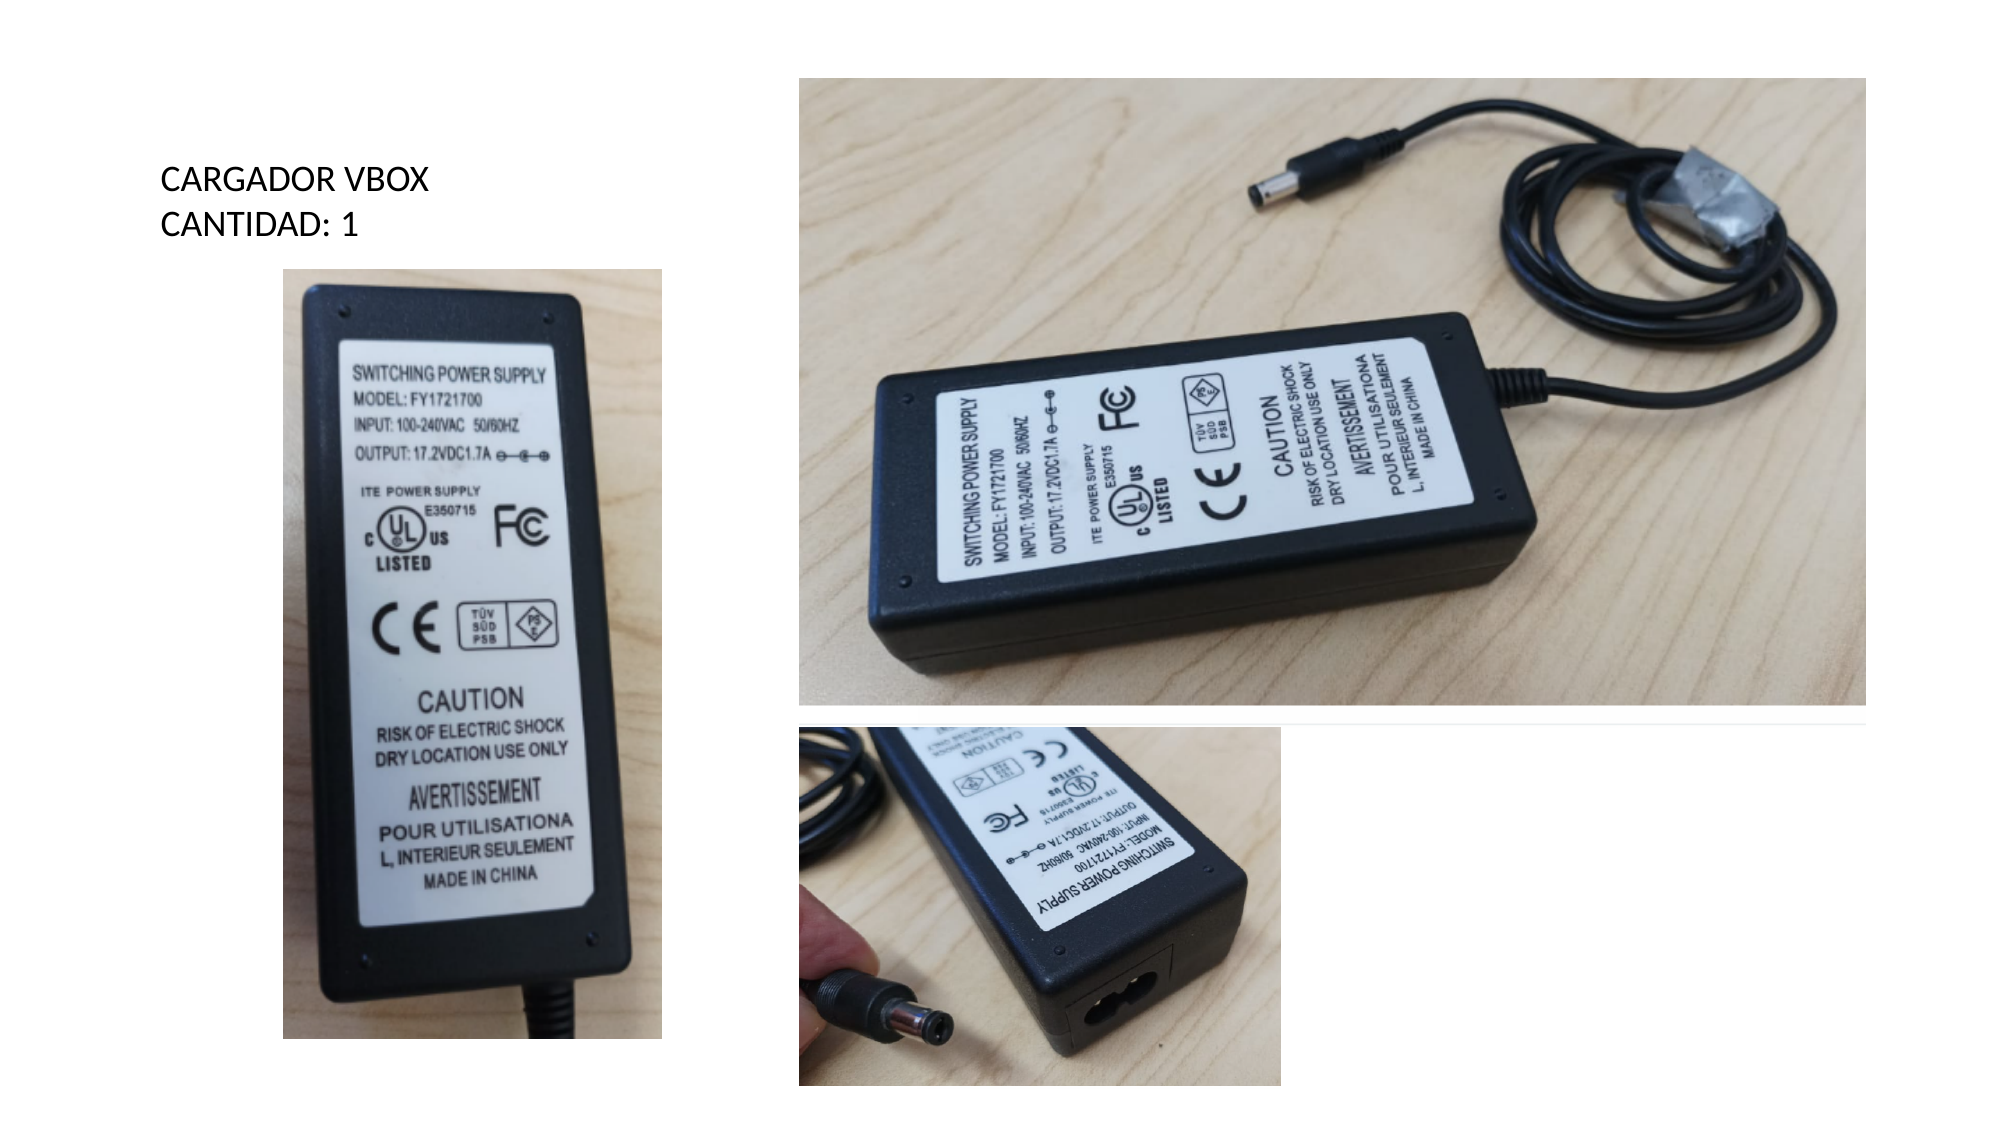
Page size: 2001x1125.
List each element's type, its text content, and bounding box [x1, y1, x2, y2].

picture [283, 269, 662, 1039]
picture [799, 78, 1866, 1089]
text_box CARGADOR VBOX CANTIDAD: 1 [145, 146, 608, 251]
